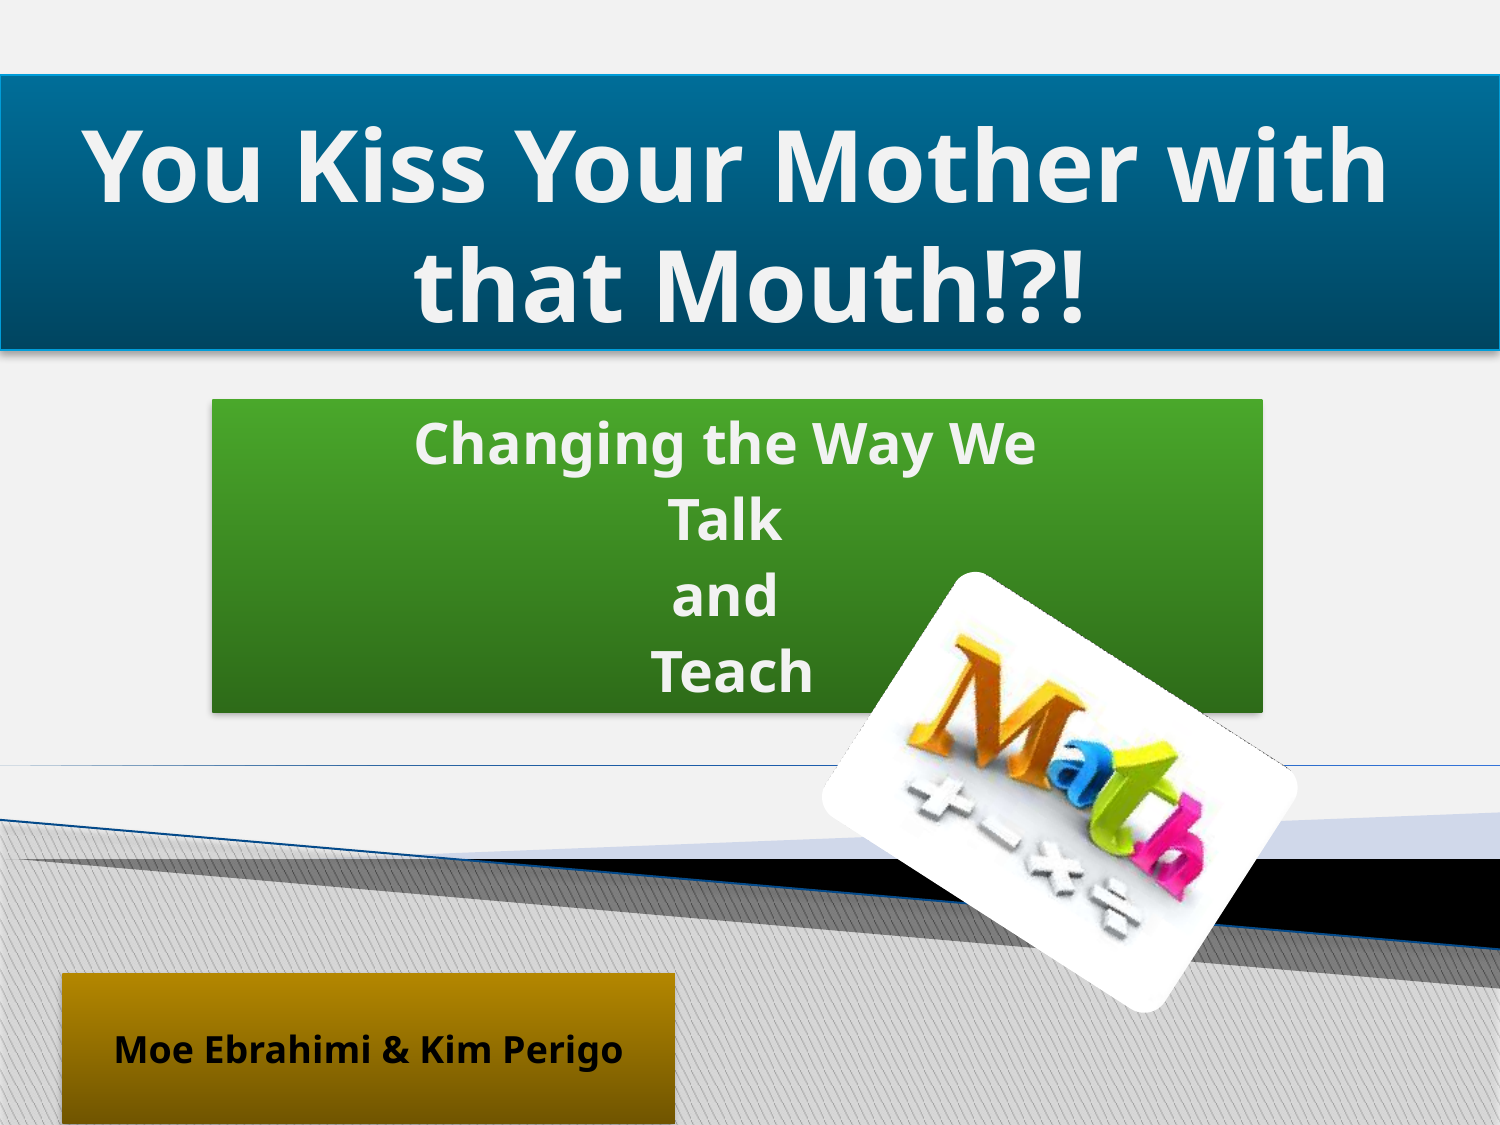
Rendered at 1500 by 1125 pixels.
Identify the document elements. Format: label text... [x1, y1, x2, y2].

picture [5, 571, 1500, 1013]
text_box Moe Ebrahimi & Kim Perigo [62, 973, 676, 1124]
subtitle Changing the Way We Talk and Teach [212, 399, 1263, 713]
title You Kiss Your Mother with that Mouth!?! [0, 74, 1500, 351]
